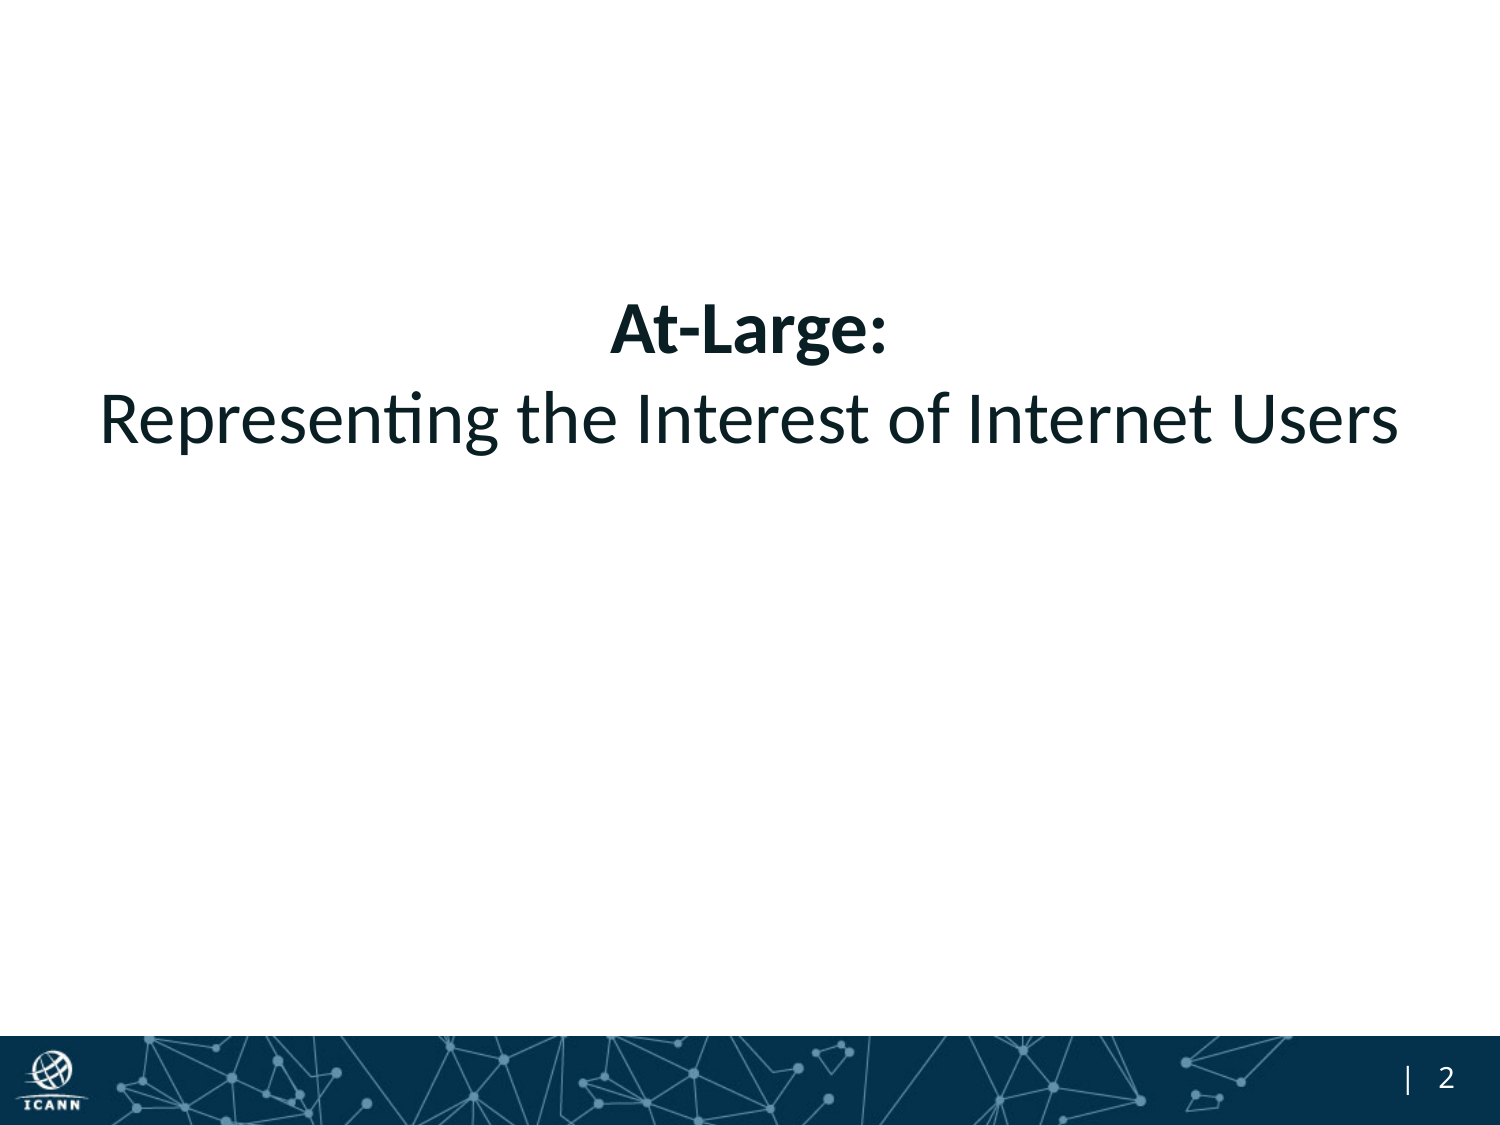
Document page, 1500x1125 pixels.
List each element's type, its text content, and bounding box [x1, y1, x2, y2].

text_box At-Large: Representing the Interest of Internet Users [84, 271, 1416, 467]
picture [0, 1036, 1500, 1125]
